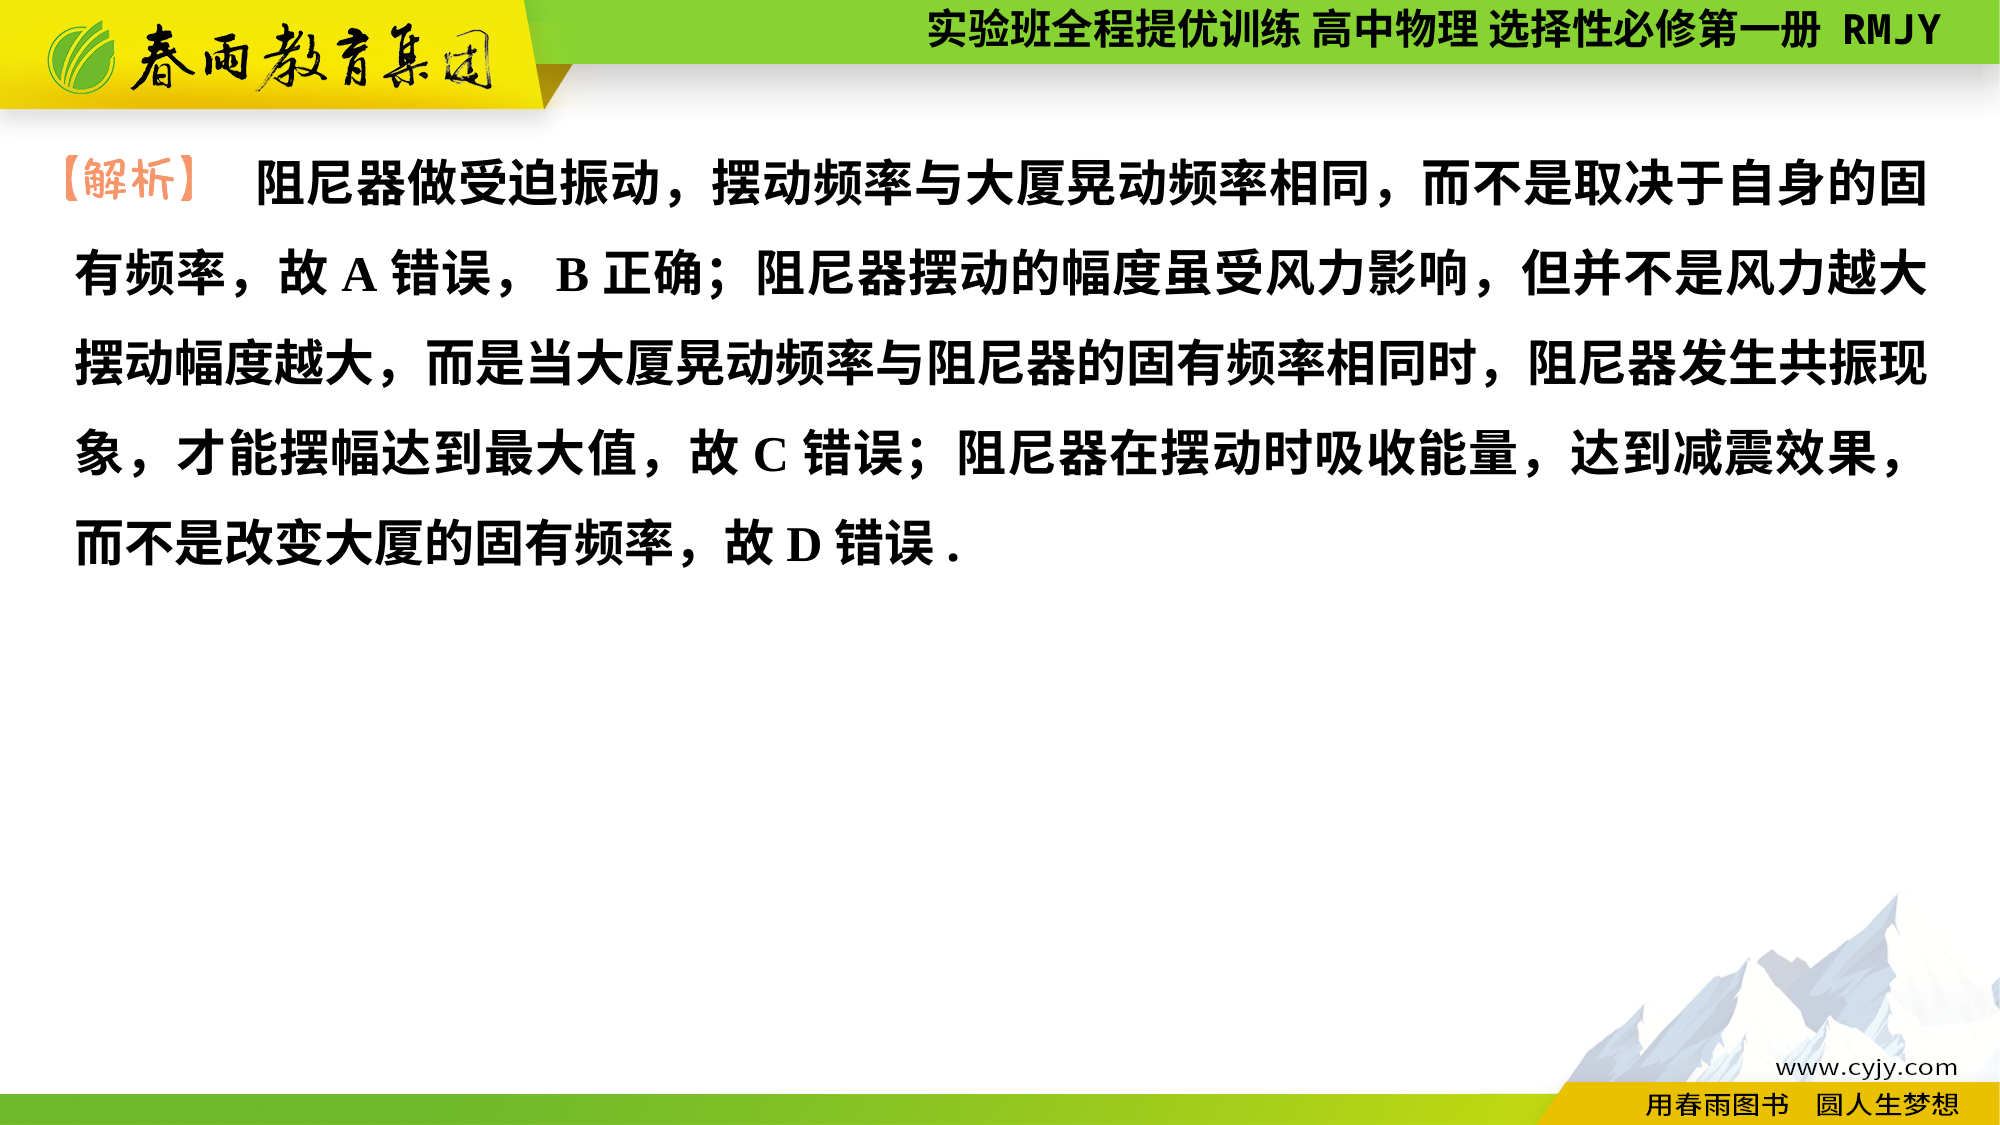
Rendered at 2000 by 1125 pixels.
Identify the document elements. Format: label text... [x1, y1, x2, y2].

picture [0, 0, 2000, 1125]
list 阻尼器做受迫振动，摆动频率与大厦晃动频率相同，而不是取决于自身的固有频率，故A错误，B正确；阻尼器摆动的幅度虽受风力影响，但并不是风力越大摆动幅度越大，而是当大厦晃动频率与阻尼器的固有频率相同时，阻尼器发生共振现象，才能摆幅达到最大值，故C错误；阻尼器在摆动时吸收能量，达到减震效果，而不是改变大厦的固有频率，故D错误. [59, 113, 1944, 572]
